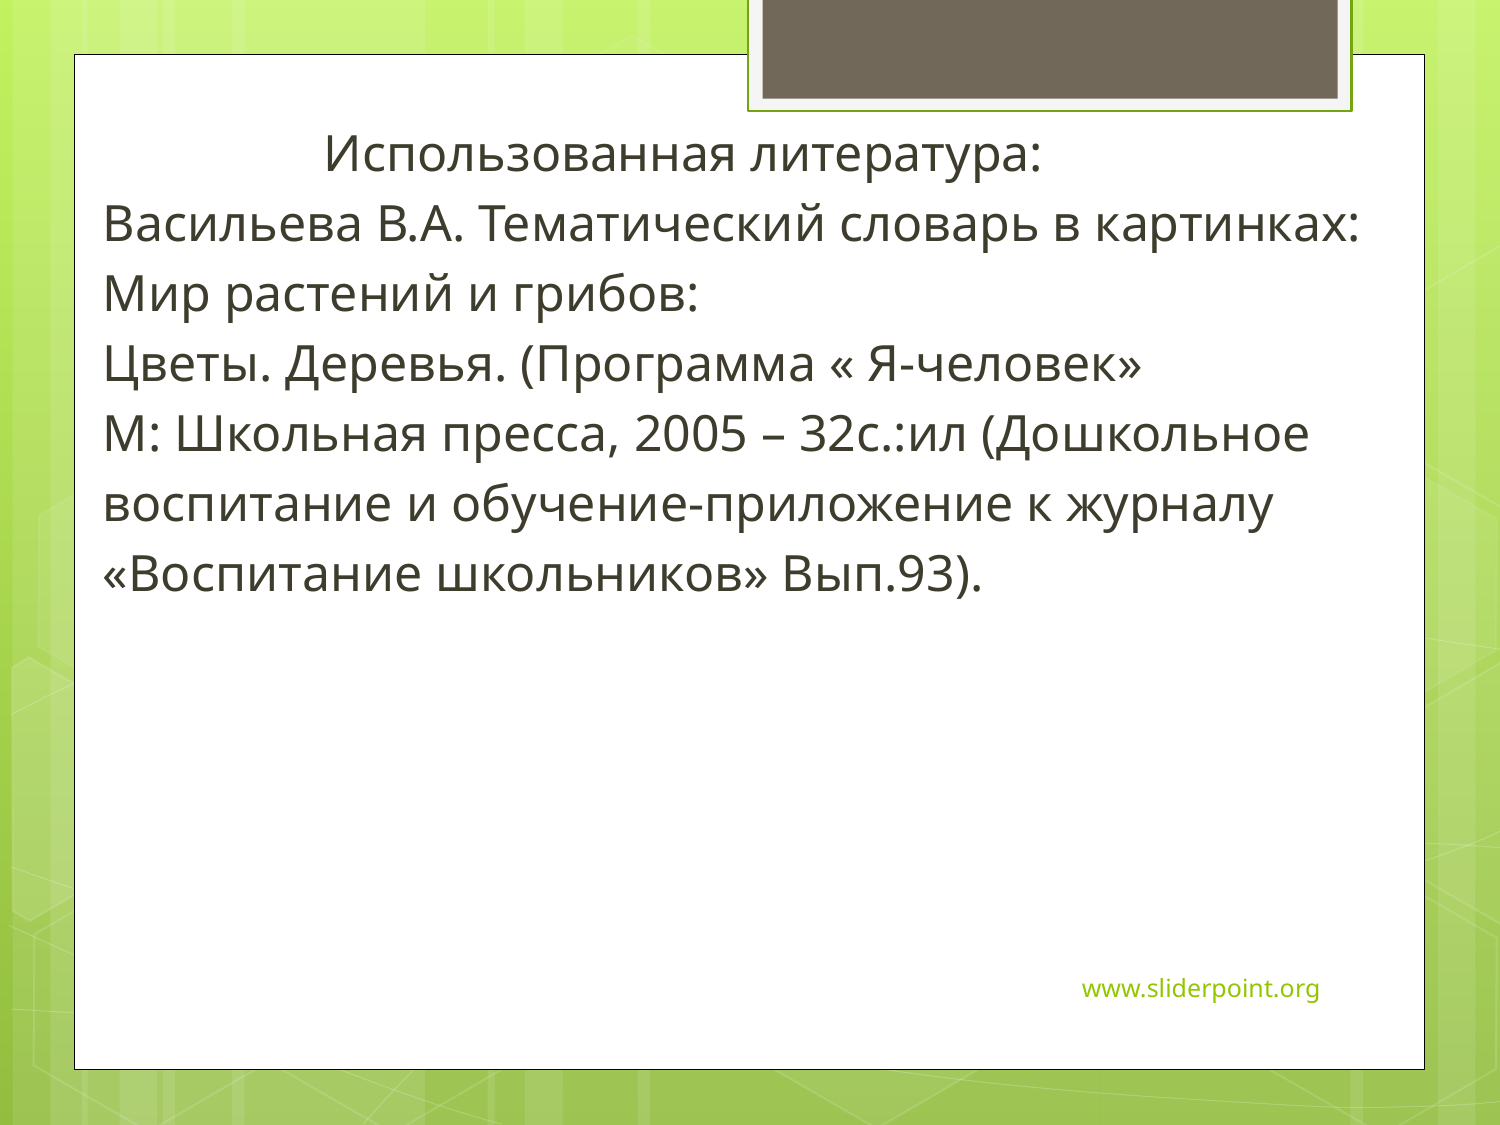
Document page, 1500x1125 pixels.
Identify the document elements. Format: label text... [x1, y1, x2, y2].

list Использованная литература: Васильева В.А. Тематический словарь в картинках: Мир растений и грибов: Цветы. Деревья. (Программа « Я-человек» М: Школьная пресса, 2005 – 32с.:ил (Дошкольное воспитание и обучение-приложение к журналу «Воспитание школьников» Вып.93). [76, 113, 1424, 1071]
footer www.sliderpoint.org [761, 960, 1336, 1020]
